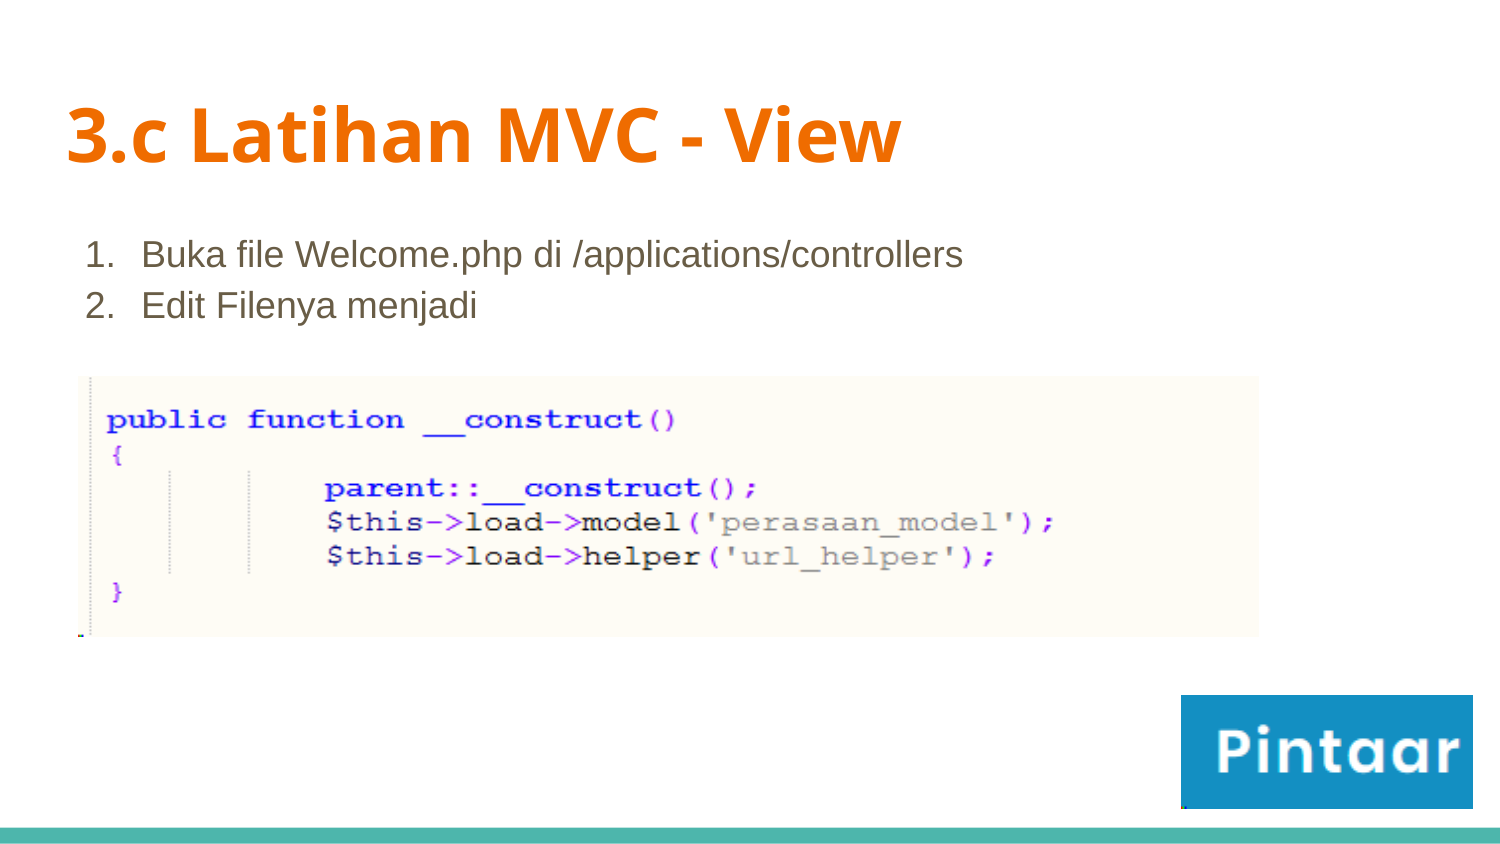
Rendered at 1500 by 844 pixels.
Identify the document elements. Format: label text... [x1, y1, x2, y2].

picture [78, 376, 1259, 637]
list Buka file Welcome.php di /applications/controllers Edit Filenya menjadi [51, 207, 1449, 750]
picture [1181, 695, 1473, 809]
title 3.c Latihan MVC - View [51, 72, 1449, 189]
